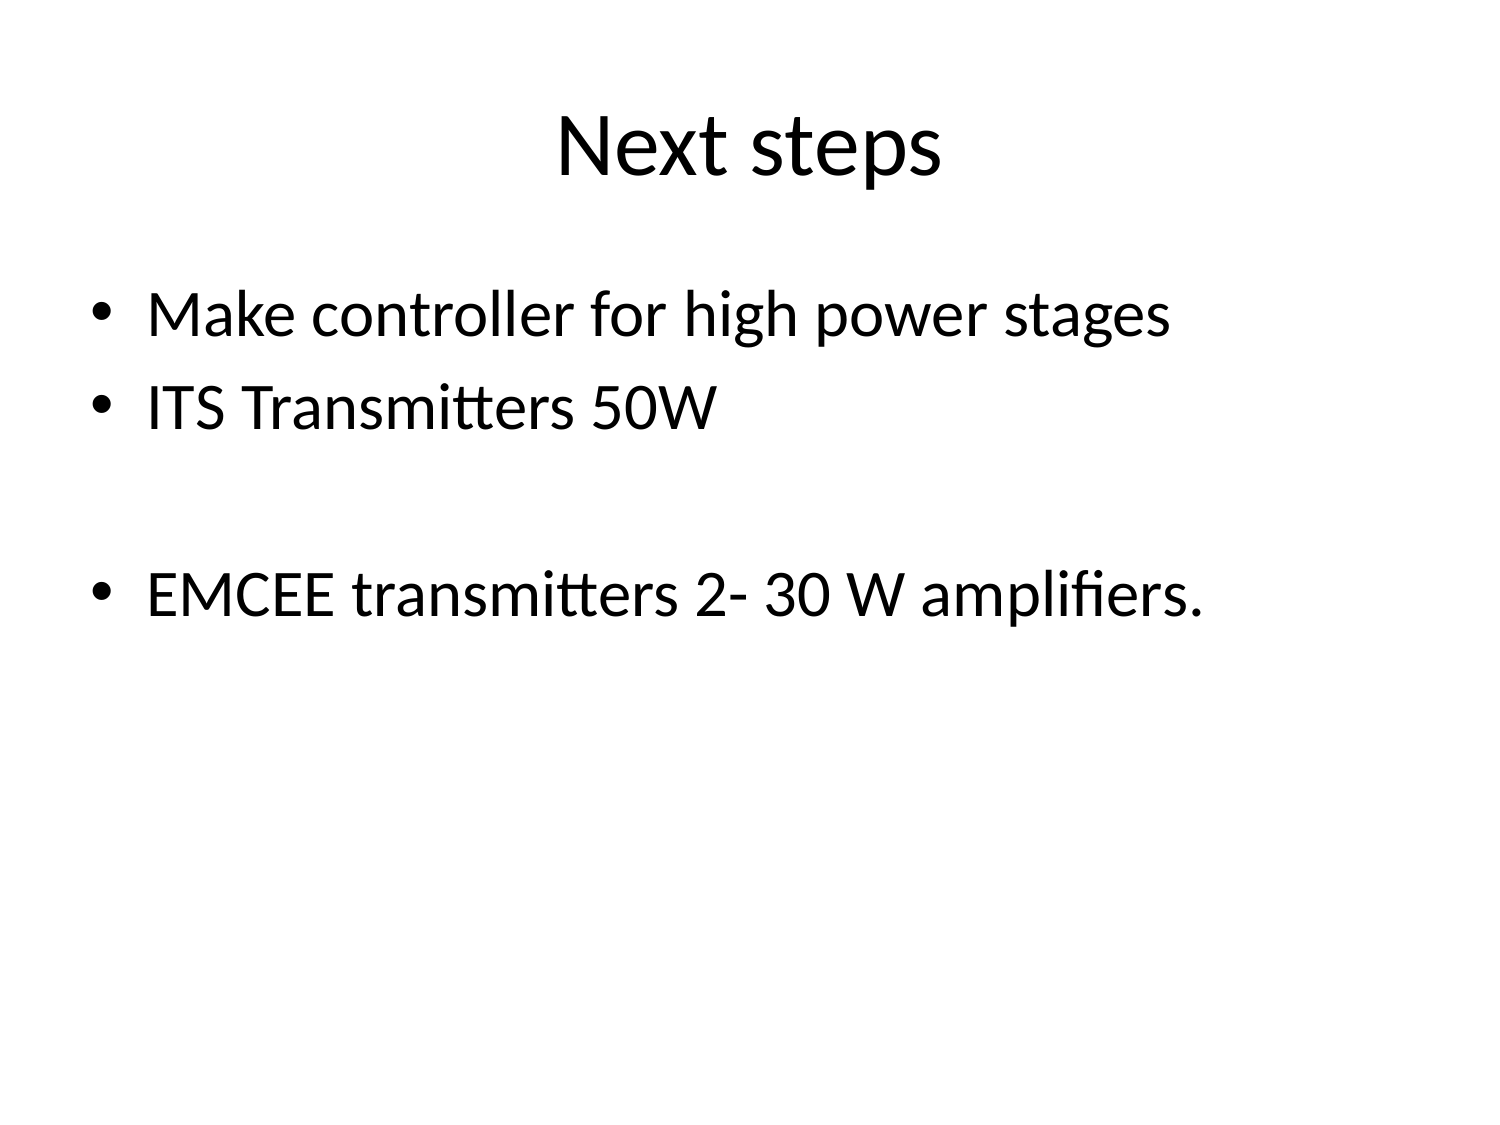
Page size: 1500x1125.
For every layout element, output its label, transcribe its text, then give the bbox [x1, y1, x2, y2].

list Make controller for high power stages ITS Transmitters 50W EMCEE transmitters 2- 30 W amplifiers. [74, 262, 1426, 1006]
title Next steps [74, 44, 1426, 233]
